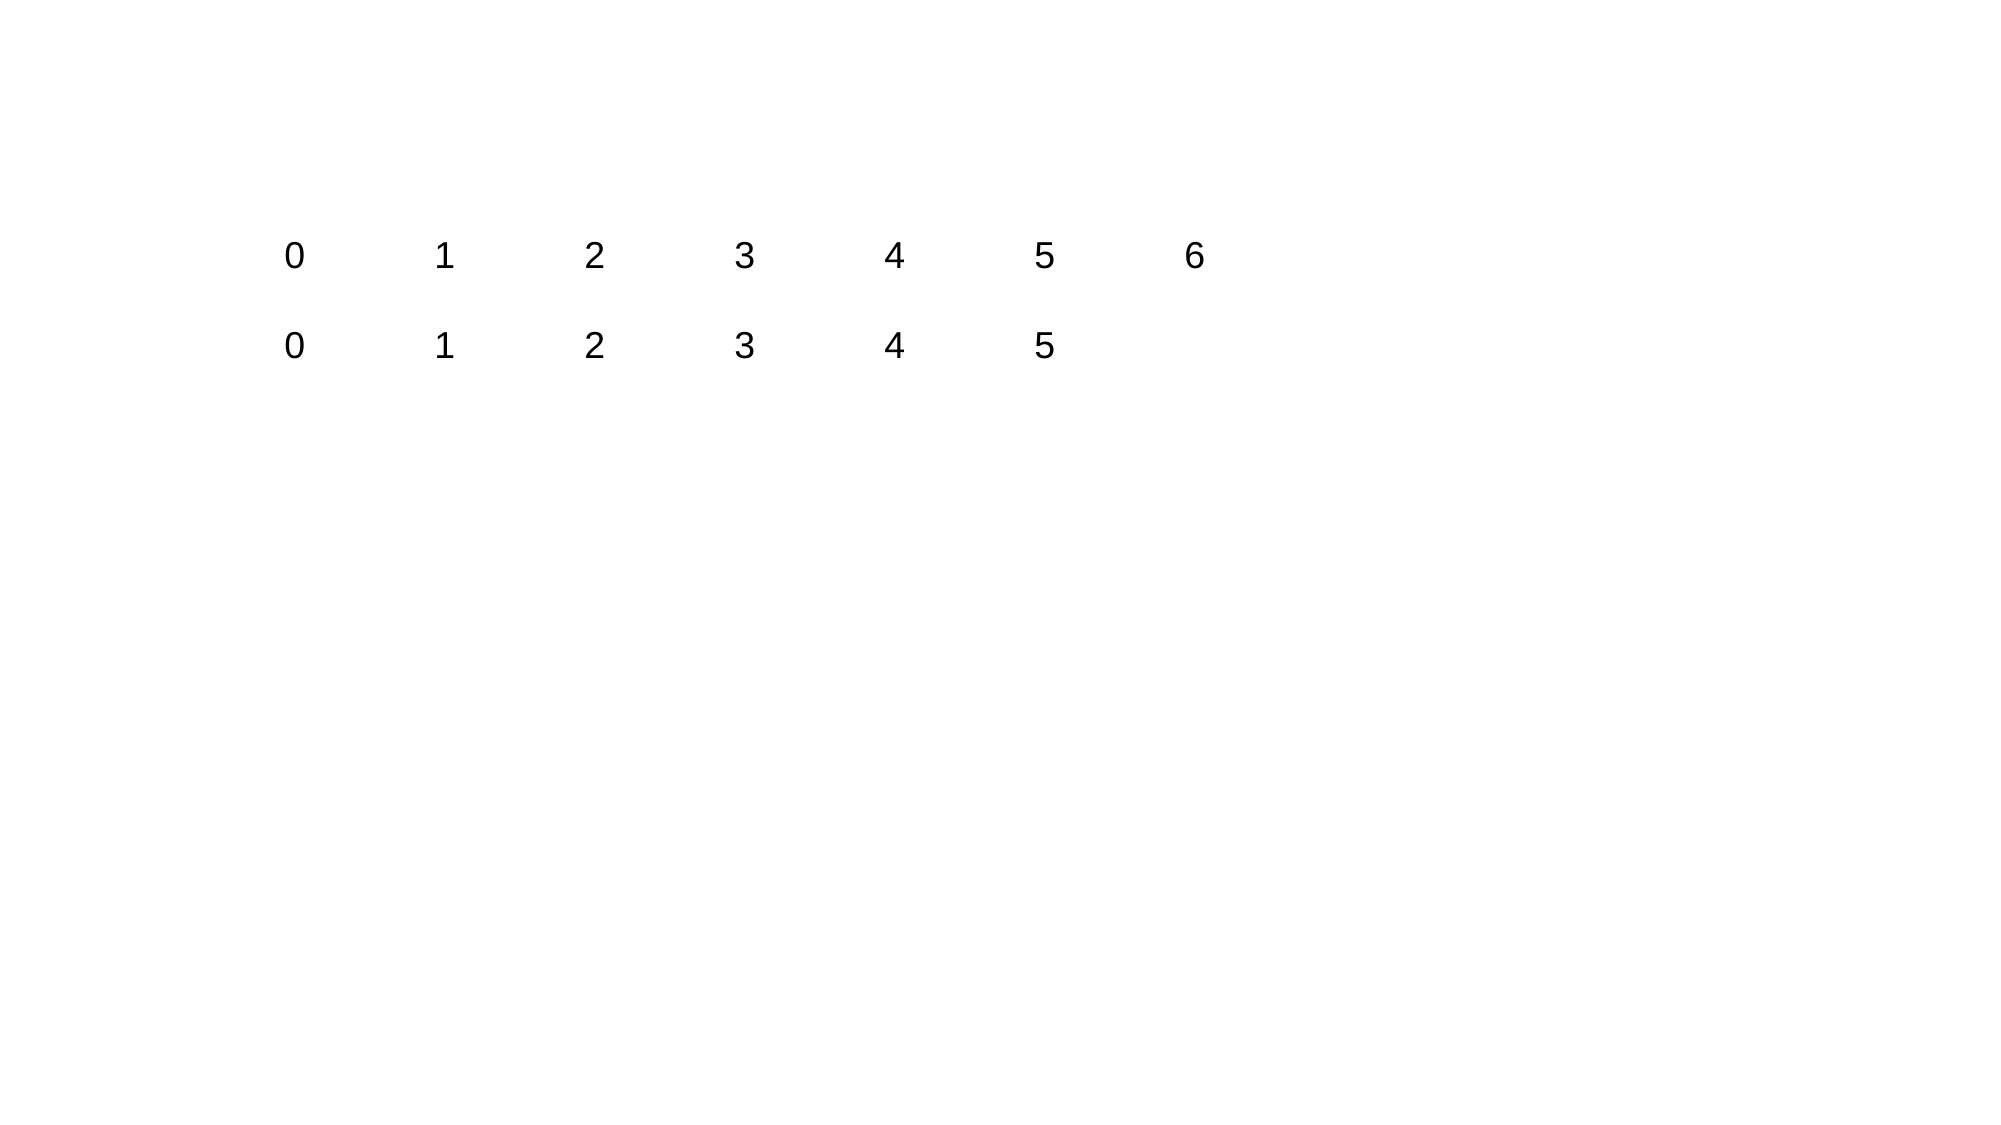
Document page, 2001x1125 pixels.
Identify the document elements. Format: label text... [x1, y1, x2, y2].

text_box 0 1 2 3 4 5 6 0 1 2 3 4 5 [269, 224, 1612, 374]
